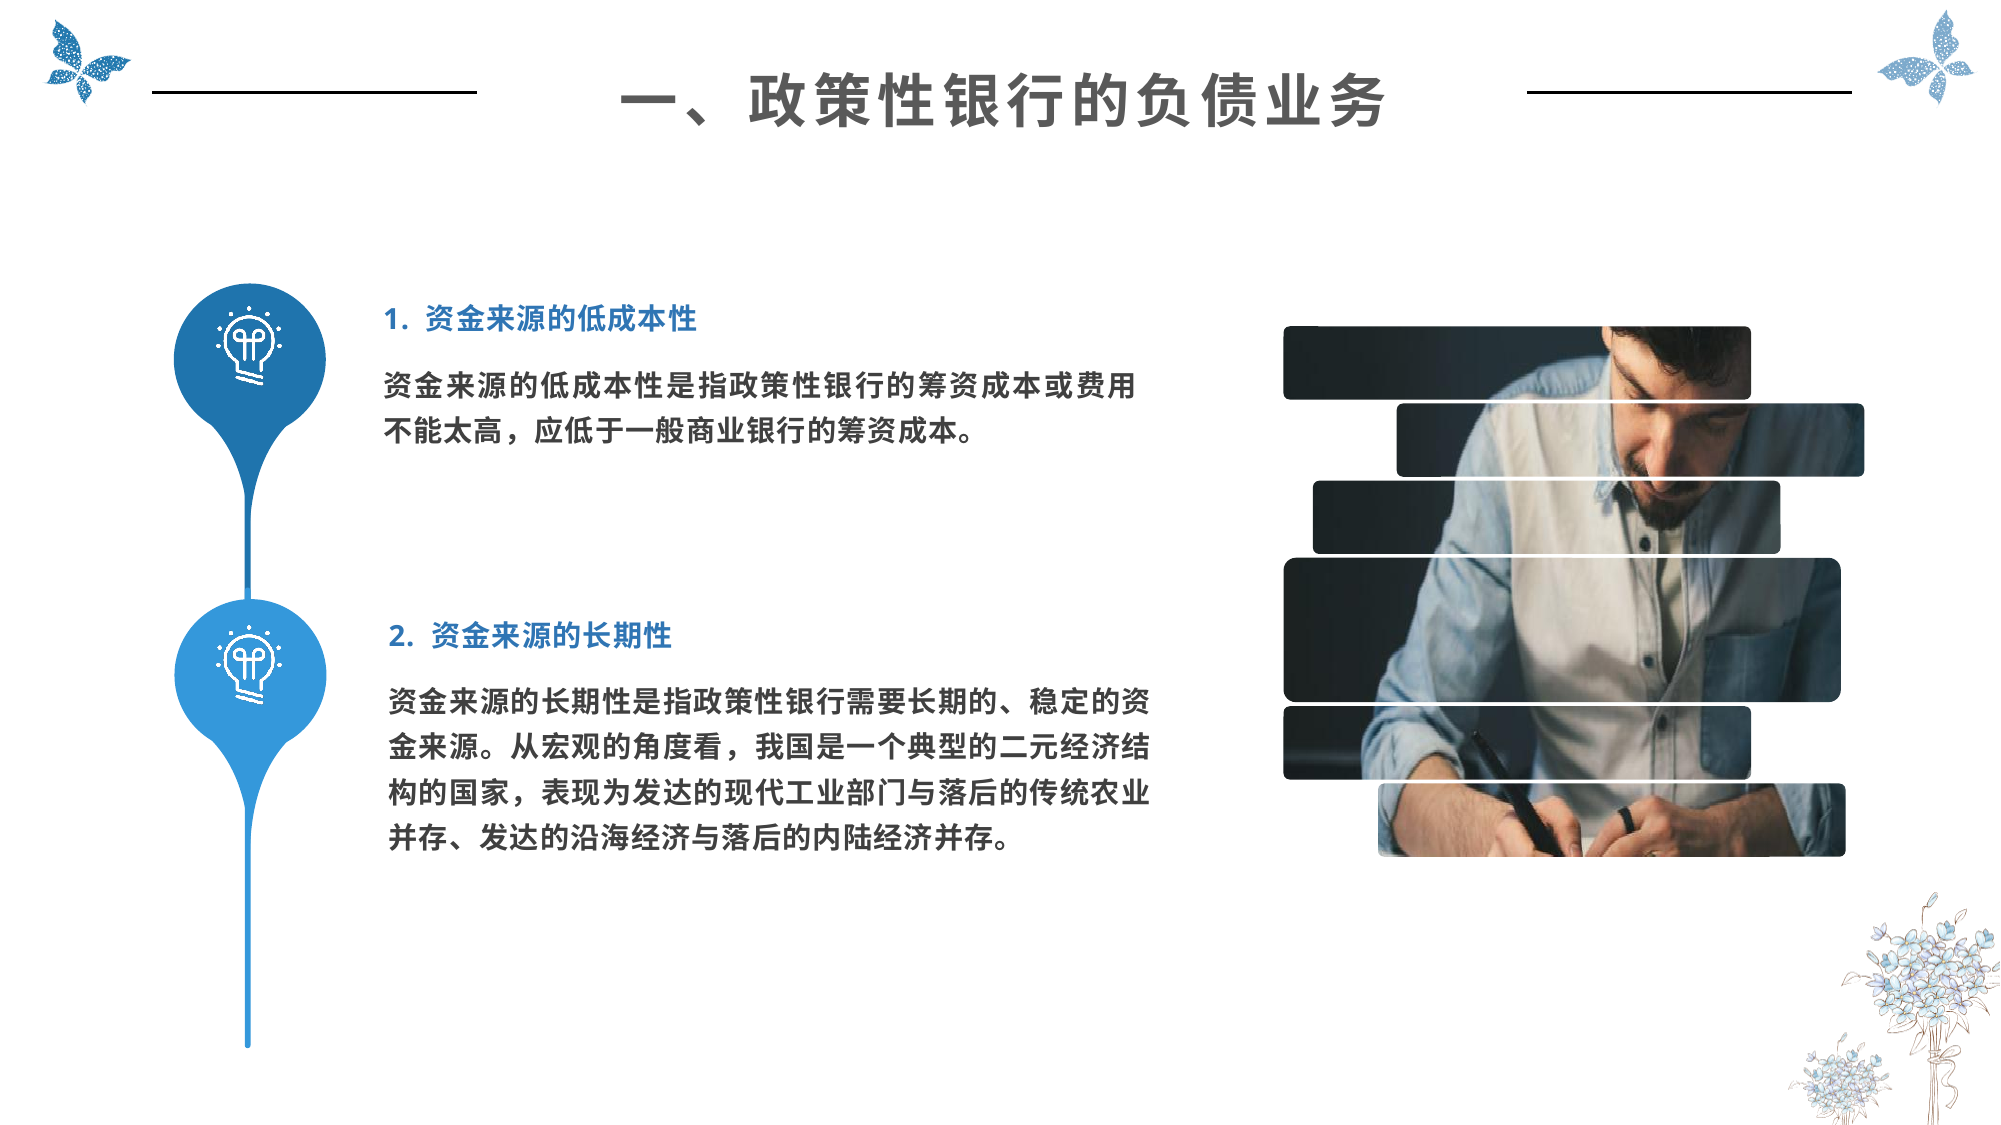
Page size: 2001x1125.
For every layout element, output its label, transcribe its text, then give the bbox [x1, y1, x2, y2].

text_box [243, 586, 252, 599]
text_box 1. 资金来源的低成本性 资金来源的低成本性是指政策性银行的筹资成本或费用不能太高，应低于一般商业银行的筹资成本。 [368, 290, 1153, 485]
picture [1788, 892, 2000, 1125]
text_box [151, 55, 1852, 142]
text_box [174, 599, 327, 755]
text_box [1283, 326, 1865, 857]
text_box [243, 491, 252, 589]
picture [201, 299, 297, 394]
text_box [173, 283, 326, 440]
text_box [243, 804, 252, 1050]
picture [201, 618, 297, 713]
text_box 2. 资金来源的长期性 资金来源的长期性是指政策性银行需要长期的、稳定的资金来源。从宏观的角度看，我国是一个典型的二元经济结构的国家，表现为发达的现代工业部门与落后的传统农业并存、发达的沿海经济与落后的内陆经济并存。 [373, 606, 1167, 869]
